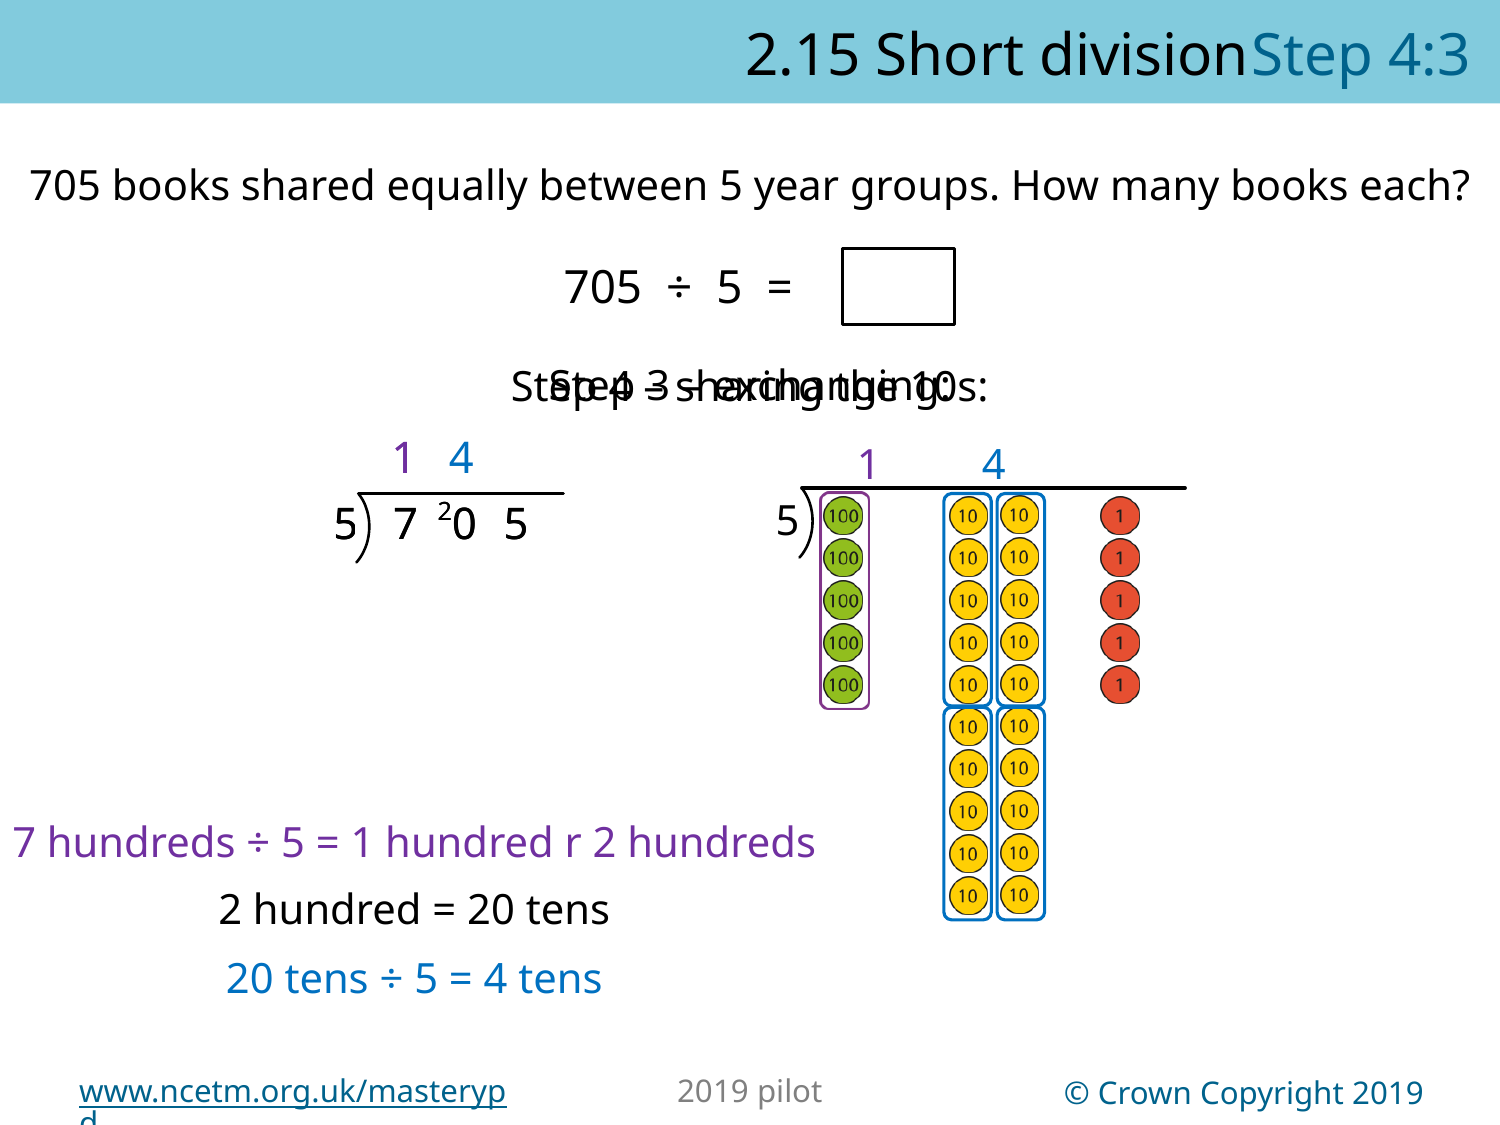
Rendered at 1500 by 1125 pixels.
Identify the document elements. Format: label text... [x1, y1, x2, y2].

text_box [739, 475, 1187, 571]
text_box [1100, 579, 1140, 704]
text_box [842, 248, 955, 325]
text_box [327, 430, 568, 483]
text_box 1 [841, 429, 896, 473]
text_box 20 tens ÷ 5 = 4 tens [210, 944, 618, 1010]
text_box 4 [966, 429, 1021, 473]
text_box 7 hundreds ÷ 5 = 1 hundred r 2 hundreds [0, 808, 832, 874]
picture [819, 571, 870, 711]
list 2.15 Short division Step 4:3 [0, 0, 1500, 104]
text_box Step 4 – sharing the 10s: [495, 352, 1004, 418]
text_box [297, 481, 565, 575]
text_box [943, 493, 1045, 921]
text_box 705 books shared equally between 5 year groups. How many books each? [14, 150, 1486, 216]
text_box 2 hundred = 20 tens [203, 875, 626, 941]
text_box 705 ÷ 5 = [548, 250, 808, 321]
